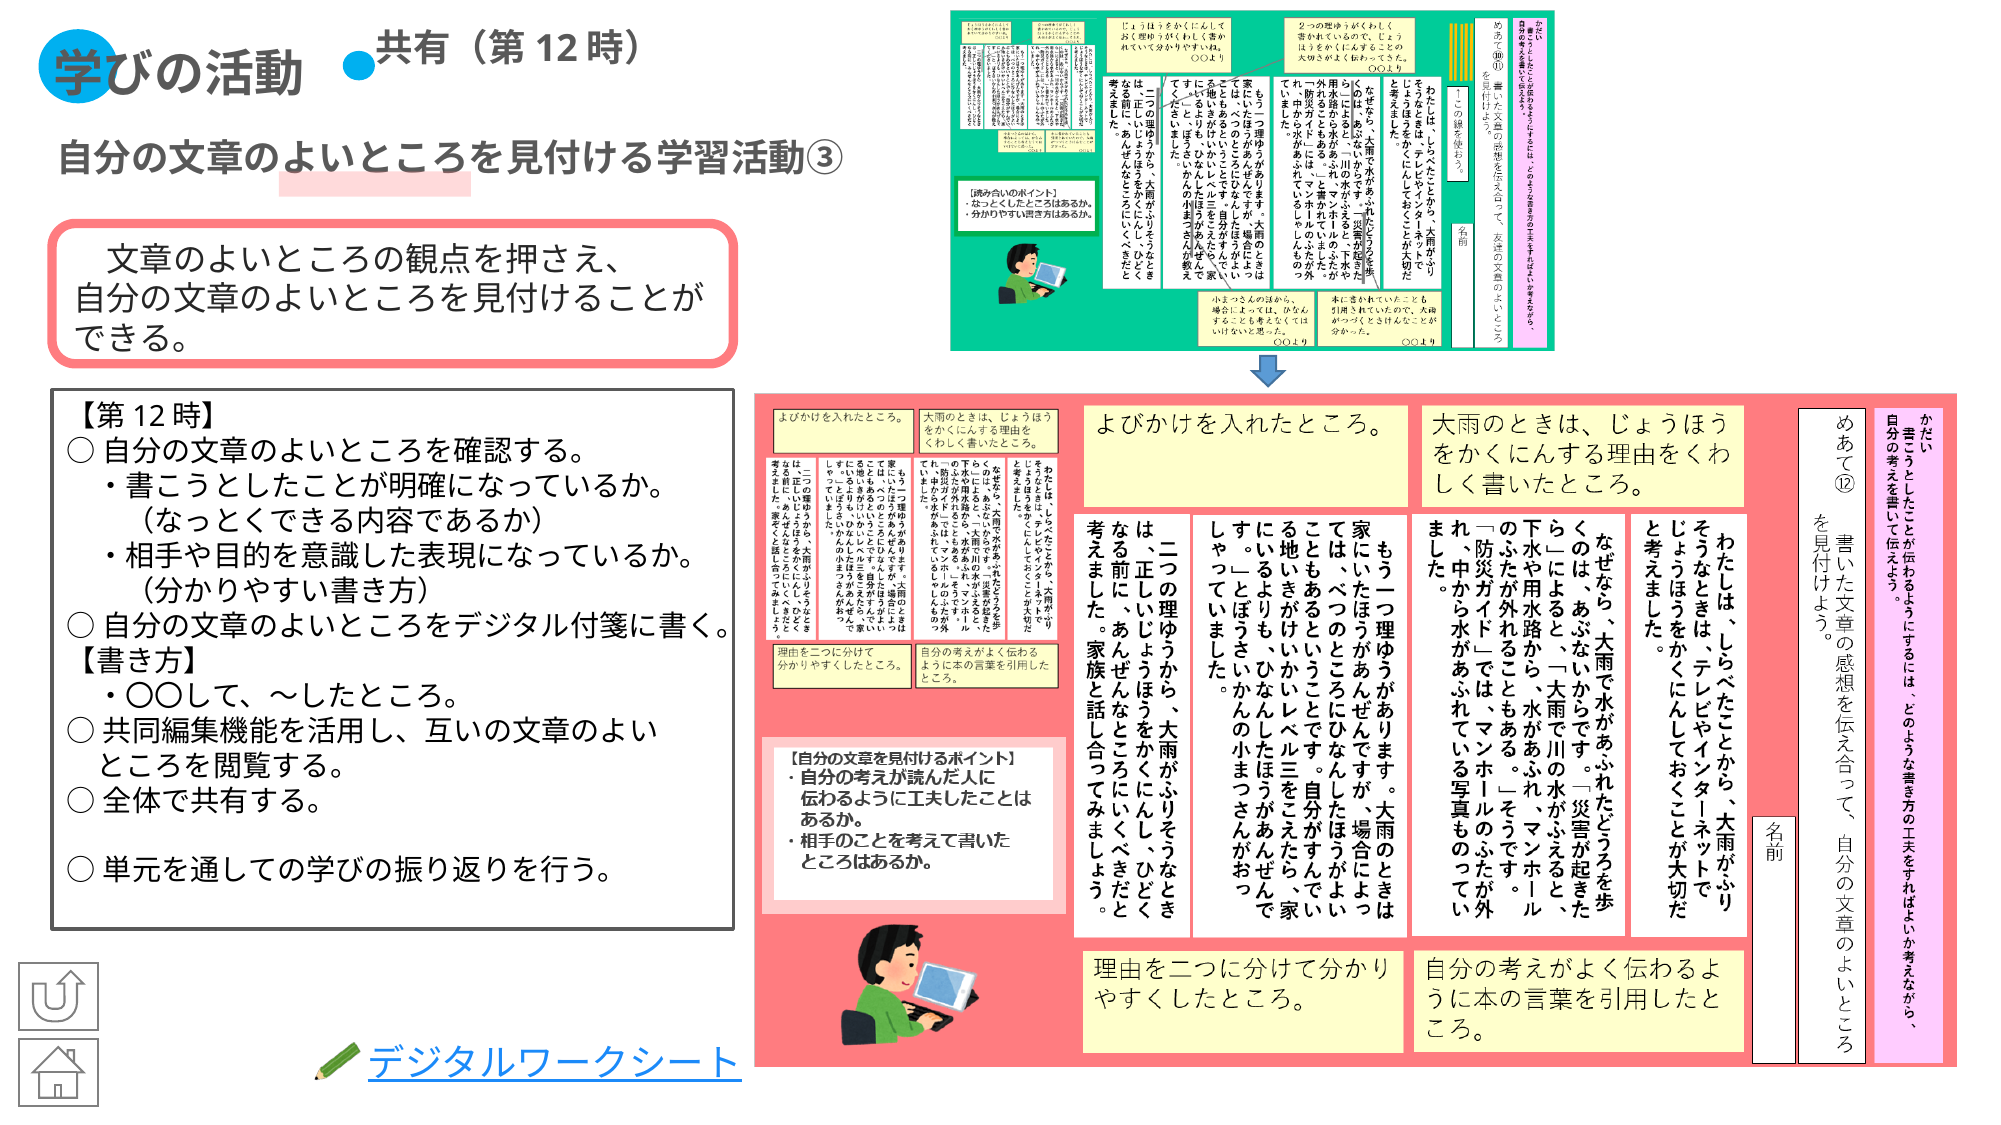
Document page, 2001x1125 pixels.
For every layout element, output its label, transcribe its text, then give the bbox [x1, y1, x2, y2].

text_box [278, 170, 472, 198]
picture [314, 1036, 362, 1087]
text_box 文章のよいところの観点を押さえ、 自分の文章のよいところを見付けることができる。 [50, 222, 735, 365]
text_box [50, 28, 106, 38]
text_box [1249, 354, 1287, 388]
text_box [18, 962, 99, 1031]
picture [754, 393, 1957, 1067]
text_box 自分の文章のよいところを見付ける学習活動③ [37, 124, 880, 188]
text_box 共有（第12時） [319, 36, 761, 103]
picture [950, 10, 1555, 351]
text_box 【第12時】 ○自分の文章のよいところを確認する。 ・書こうとしたことが明確になっているか。 （なっとくできる内容であるか） ・相手や目的を意識した表現になっているか。 （分かりやすい書き方） ○自分の文章のよいところをデジタル付箋に書く。 【書き方】 ・〇〇して、～したところ。 ○共同編集機能を活用し、互いの文章のよい ところを閲覧する。 ○全体で共有する。 ○単元を通しての学びの振り返りを行う。 [52, 389, 734, 929]
text_box デジタルワークシート [352, 1031, 757, 1101]
text_box [18, 1038, 99, 1107]
text_box 学びの活動 [0, 38, 399, 105]
text_box [341, 49, 376, 82]
